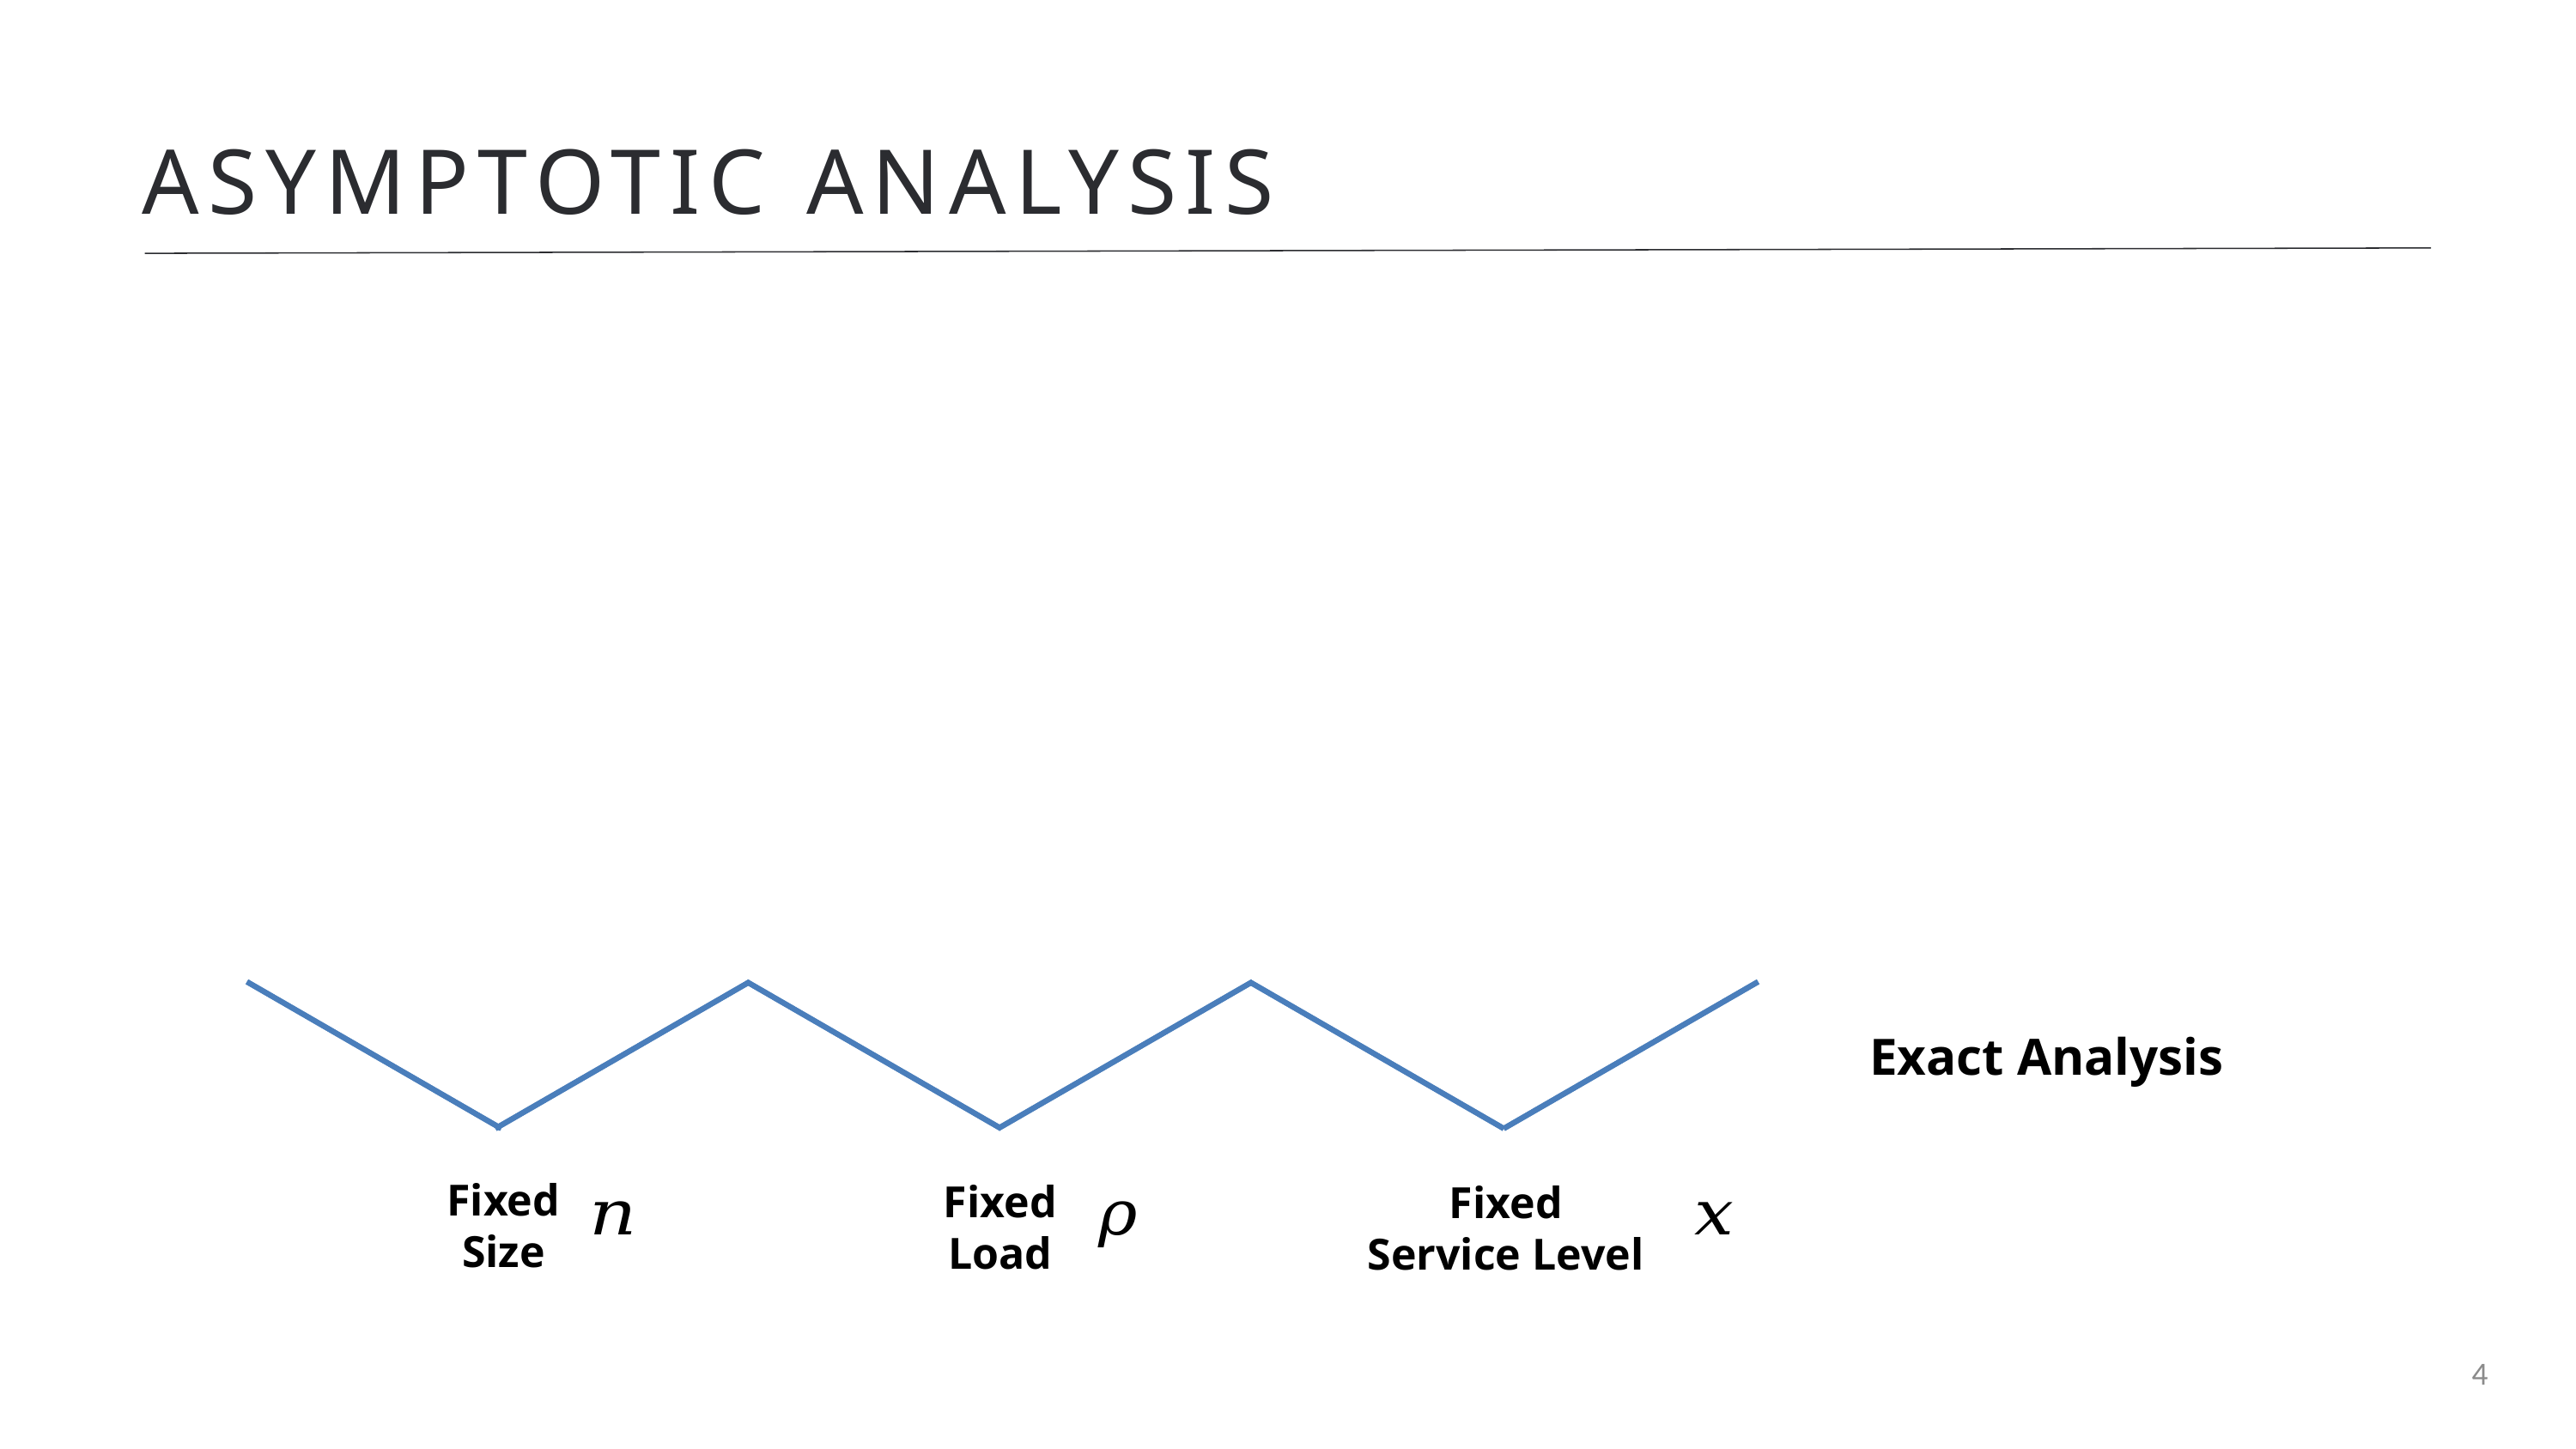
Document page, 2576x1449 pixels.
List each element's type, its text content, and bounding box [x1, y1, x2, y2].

text_box Fixed Size [319, 1166, 688, 1282]
text_box Fixed Load [885, 1168, 1115, 1284]
text_box Fixed Service Level [1321, 1169, 1691, 1285]
text_box Exact Analysis [1802, 1018, 2290, 1091]
slide_number 4 [2200, 1346, 2501, 1398]
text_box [246, 981, 1759, 1129]
text_box ASYMPTOTIC ANALYSIS [142, 106, 2576, 233]
